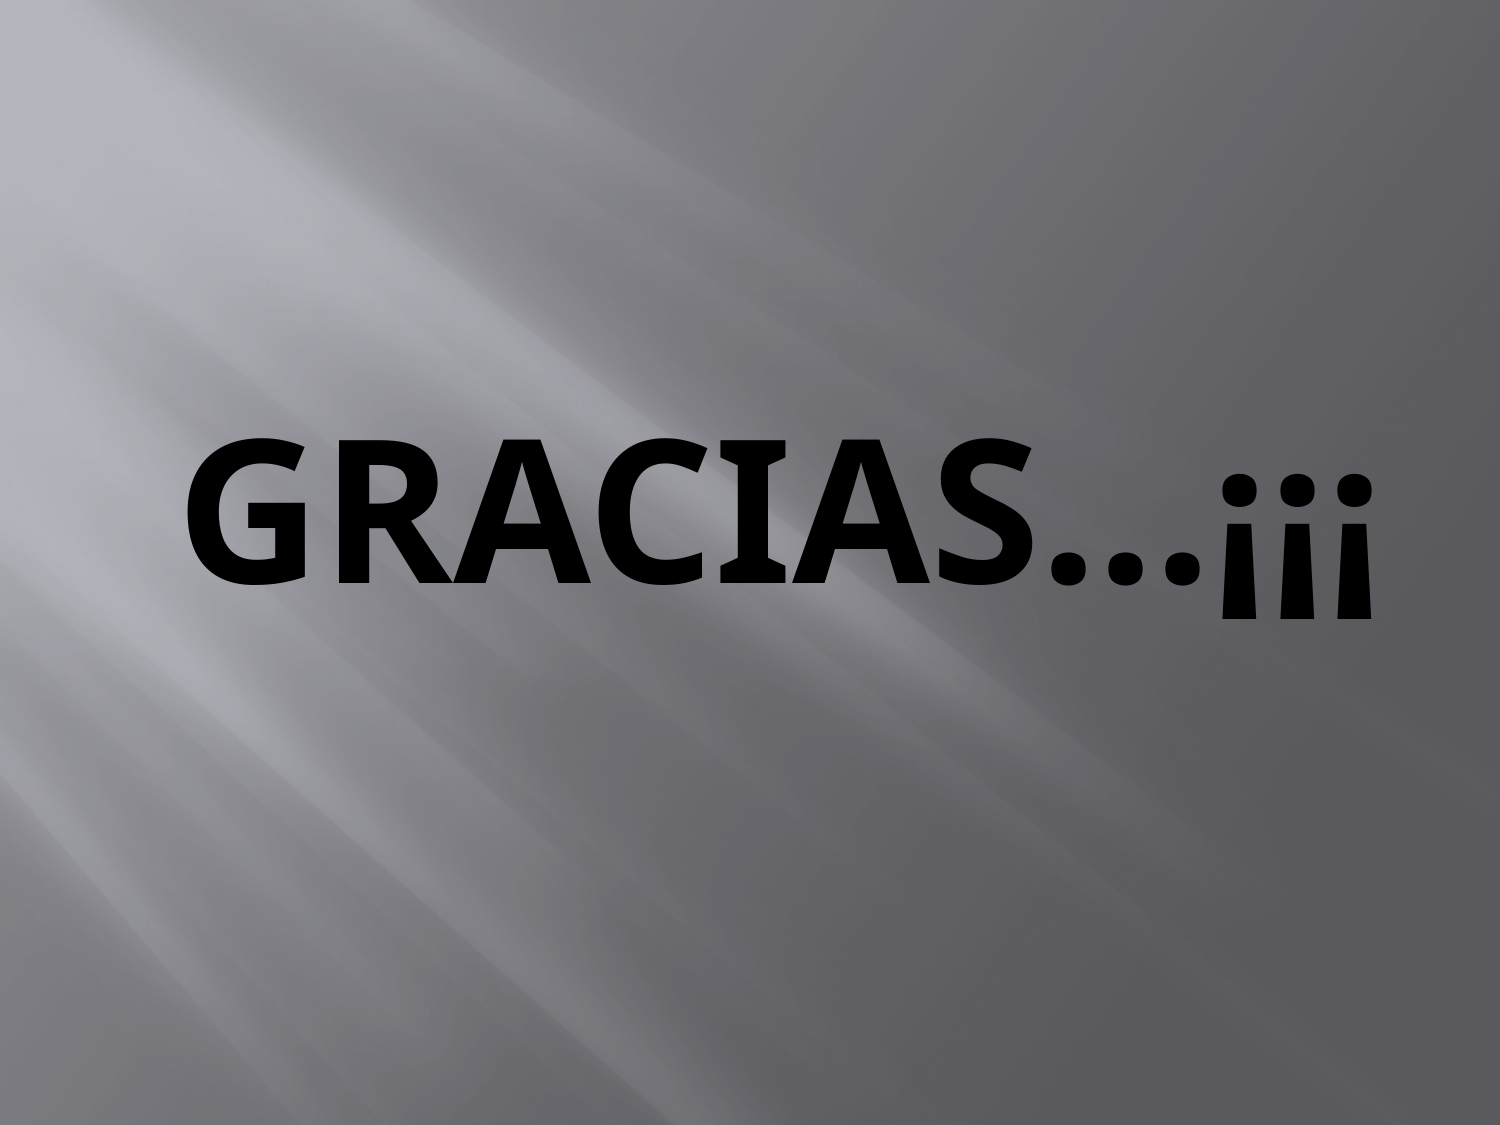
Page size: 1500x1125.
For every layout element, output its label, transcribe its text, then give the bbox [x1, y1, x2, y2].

title GRACIAS…¡¡¡ [105, 410, 1456, 598]
